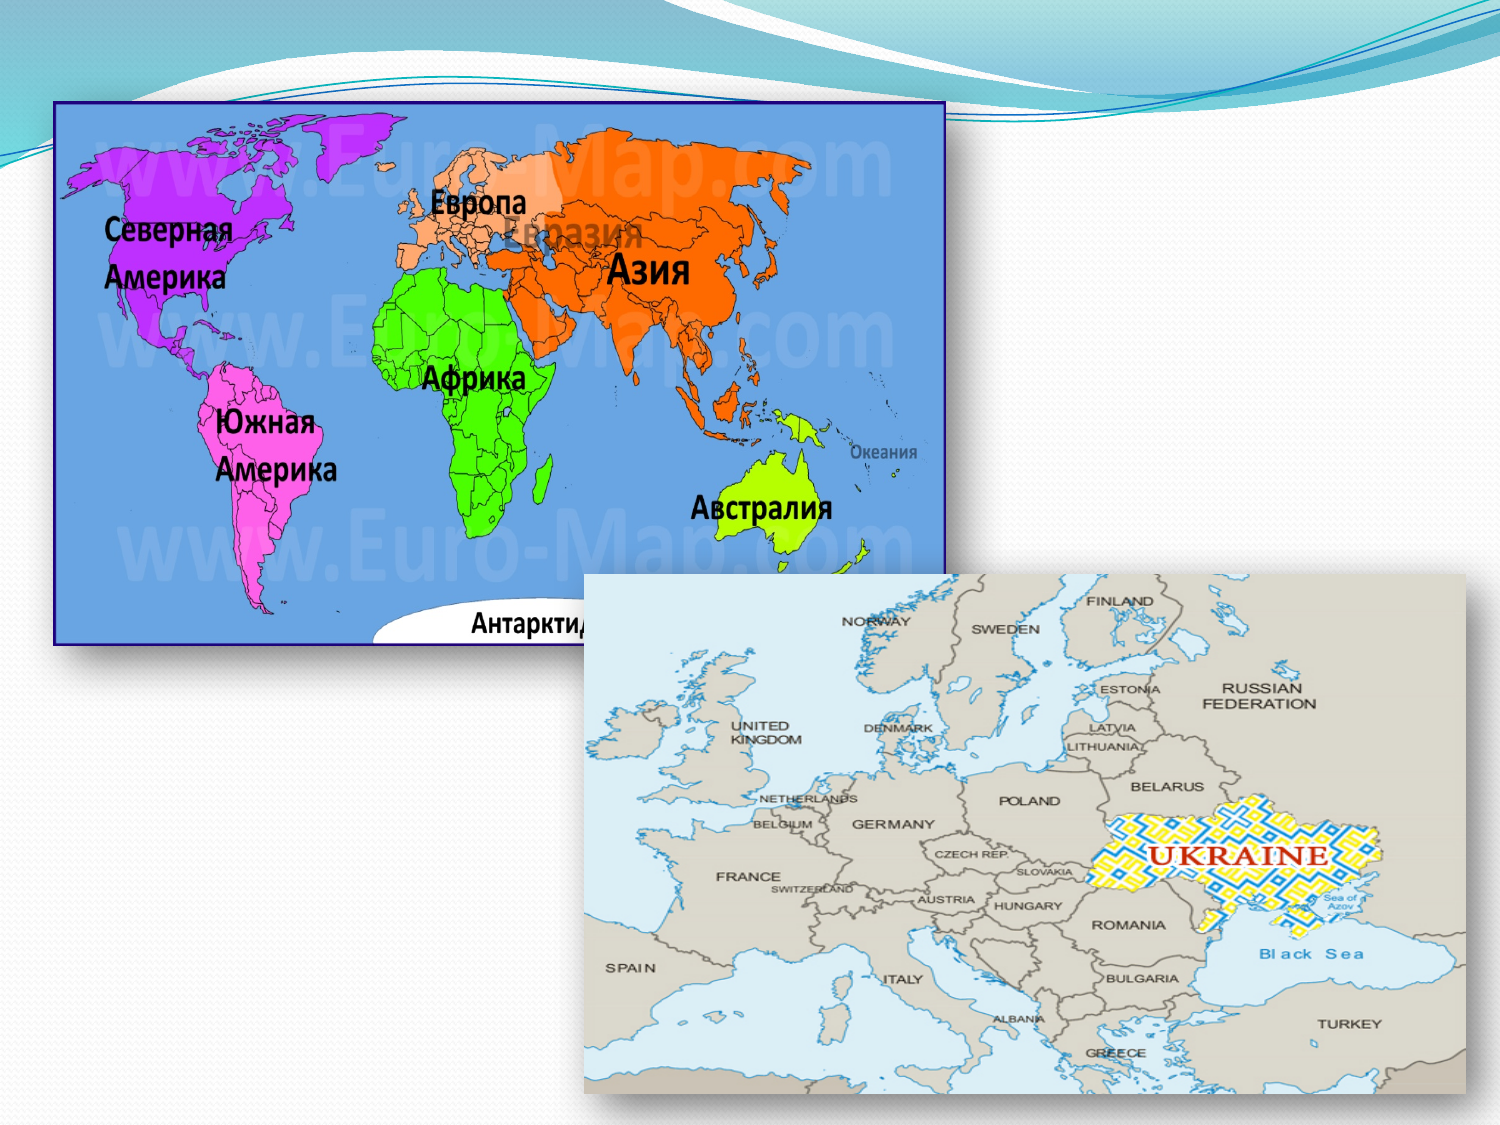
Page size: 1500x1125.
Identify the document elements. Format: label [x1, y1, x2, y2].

picture [52, 101, 1466, 1095]
